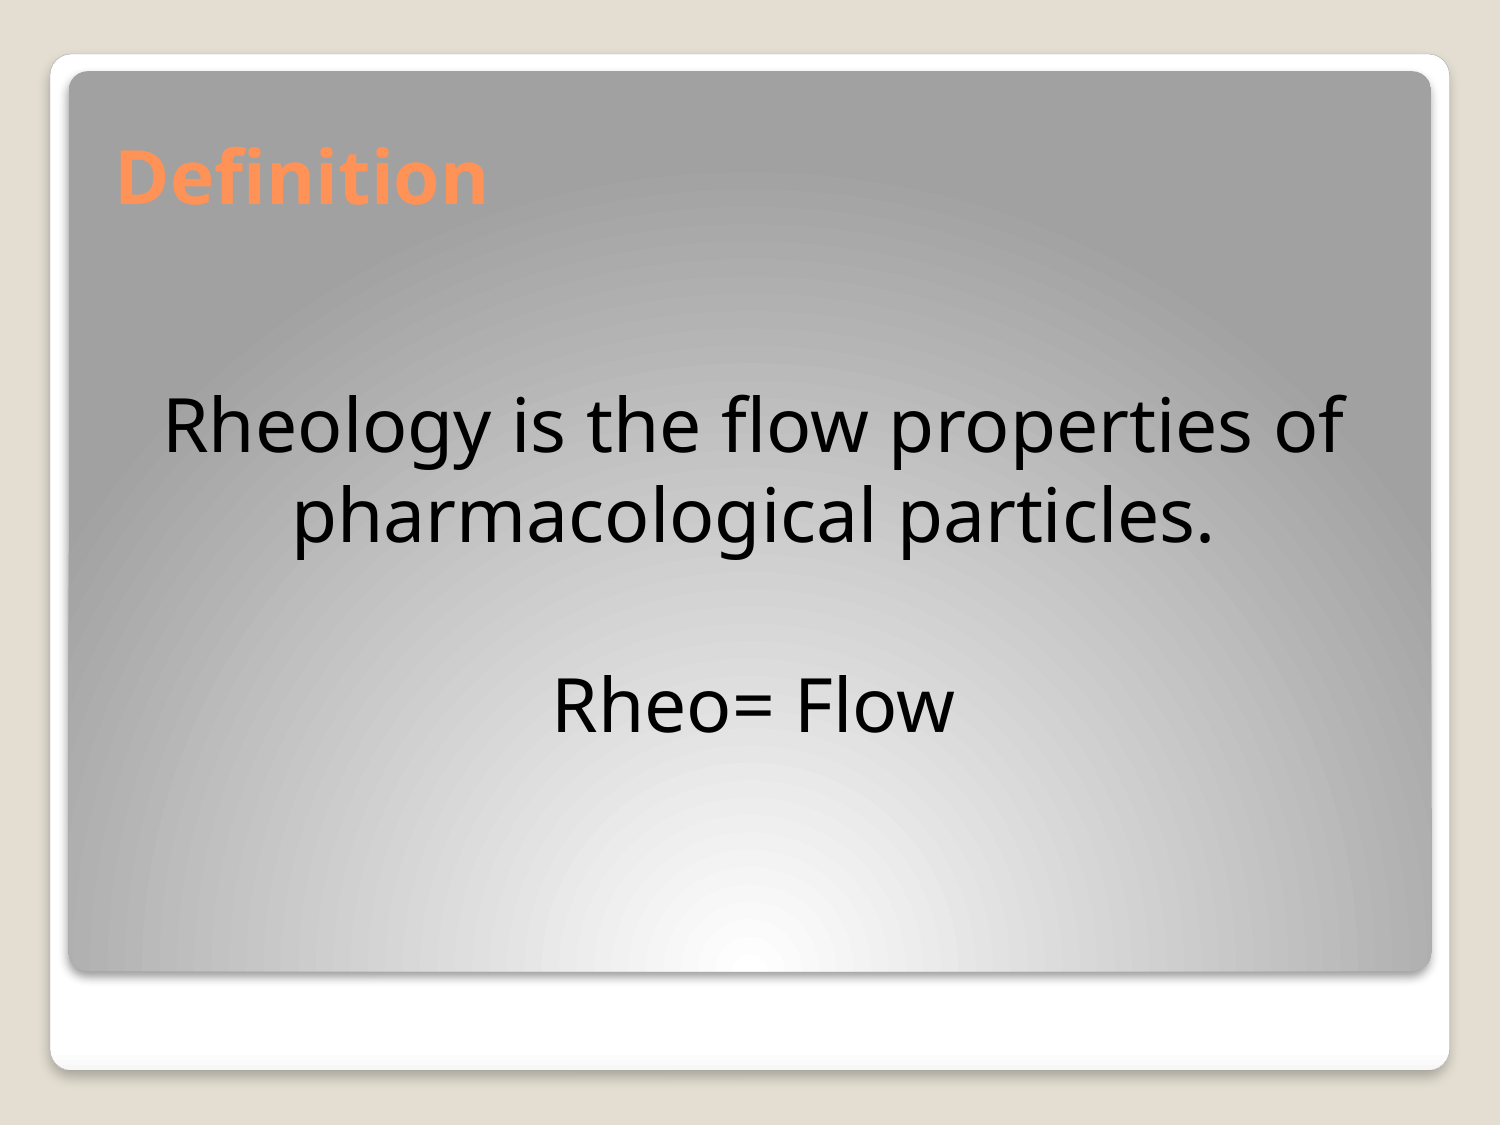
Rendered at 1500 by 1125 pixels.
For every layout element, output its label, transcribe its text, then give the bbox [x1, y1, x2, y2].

list Rheology is the flow properties of pharmacological particles. Rheo= Flow [75, 362, 1418, 950]
title Definition [99, 75, 1443, 275]
